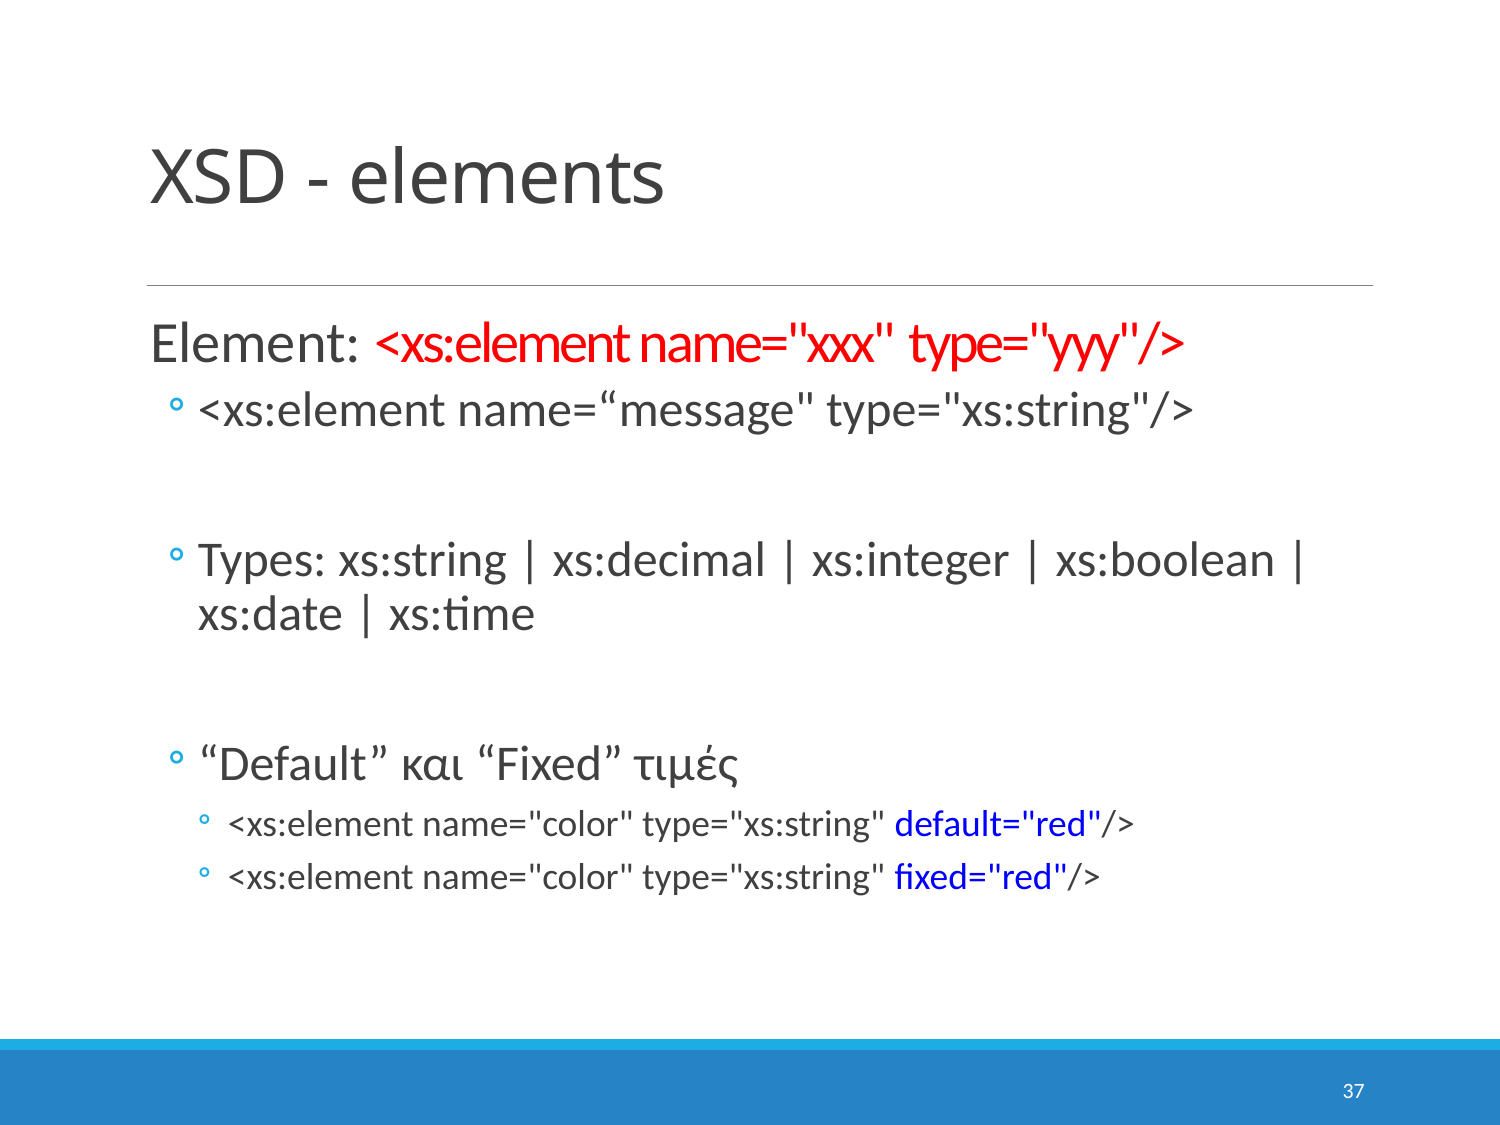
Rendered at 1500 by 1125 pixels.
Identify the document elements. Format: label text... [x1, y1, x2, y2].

slide_number 37 [1218, 1059, 1380, 1120]
title XSD - elements [135, 43, 1373, 227]
list Element: <xs:element name="xxx" type="yyy"/> <xs:element name=“message" type="xs:string"/> Types: xs:string | xs:decimal | xs:integer | xs:boolean | xs:date | xs:time “Default” και “Fixed” τιμές <xs:element name="color" type="xs:string" default="red"/> <xs:element name="color" type="xs:string" fixed="red"/> [135, 304, 1373, 1029]
